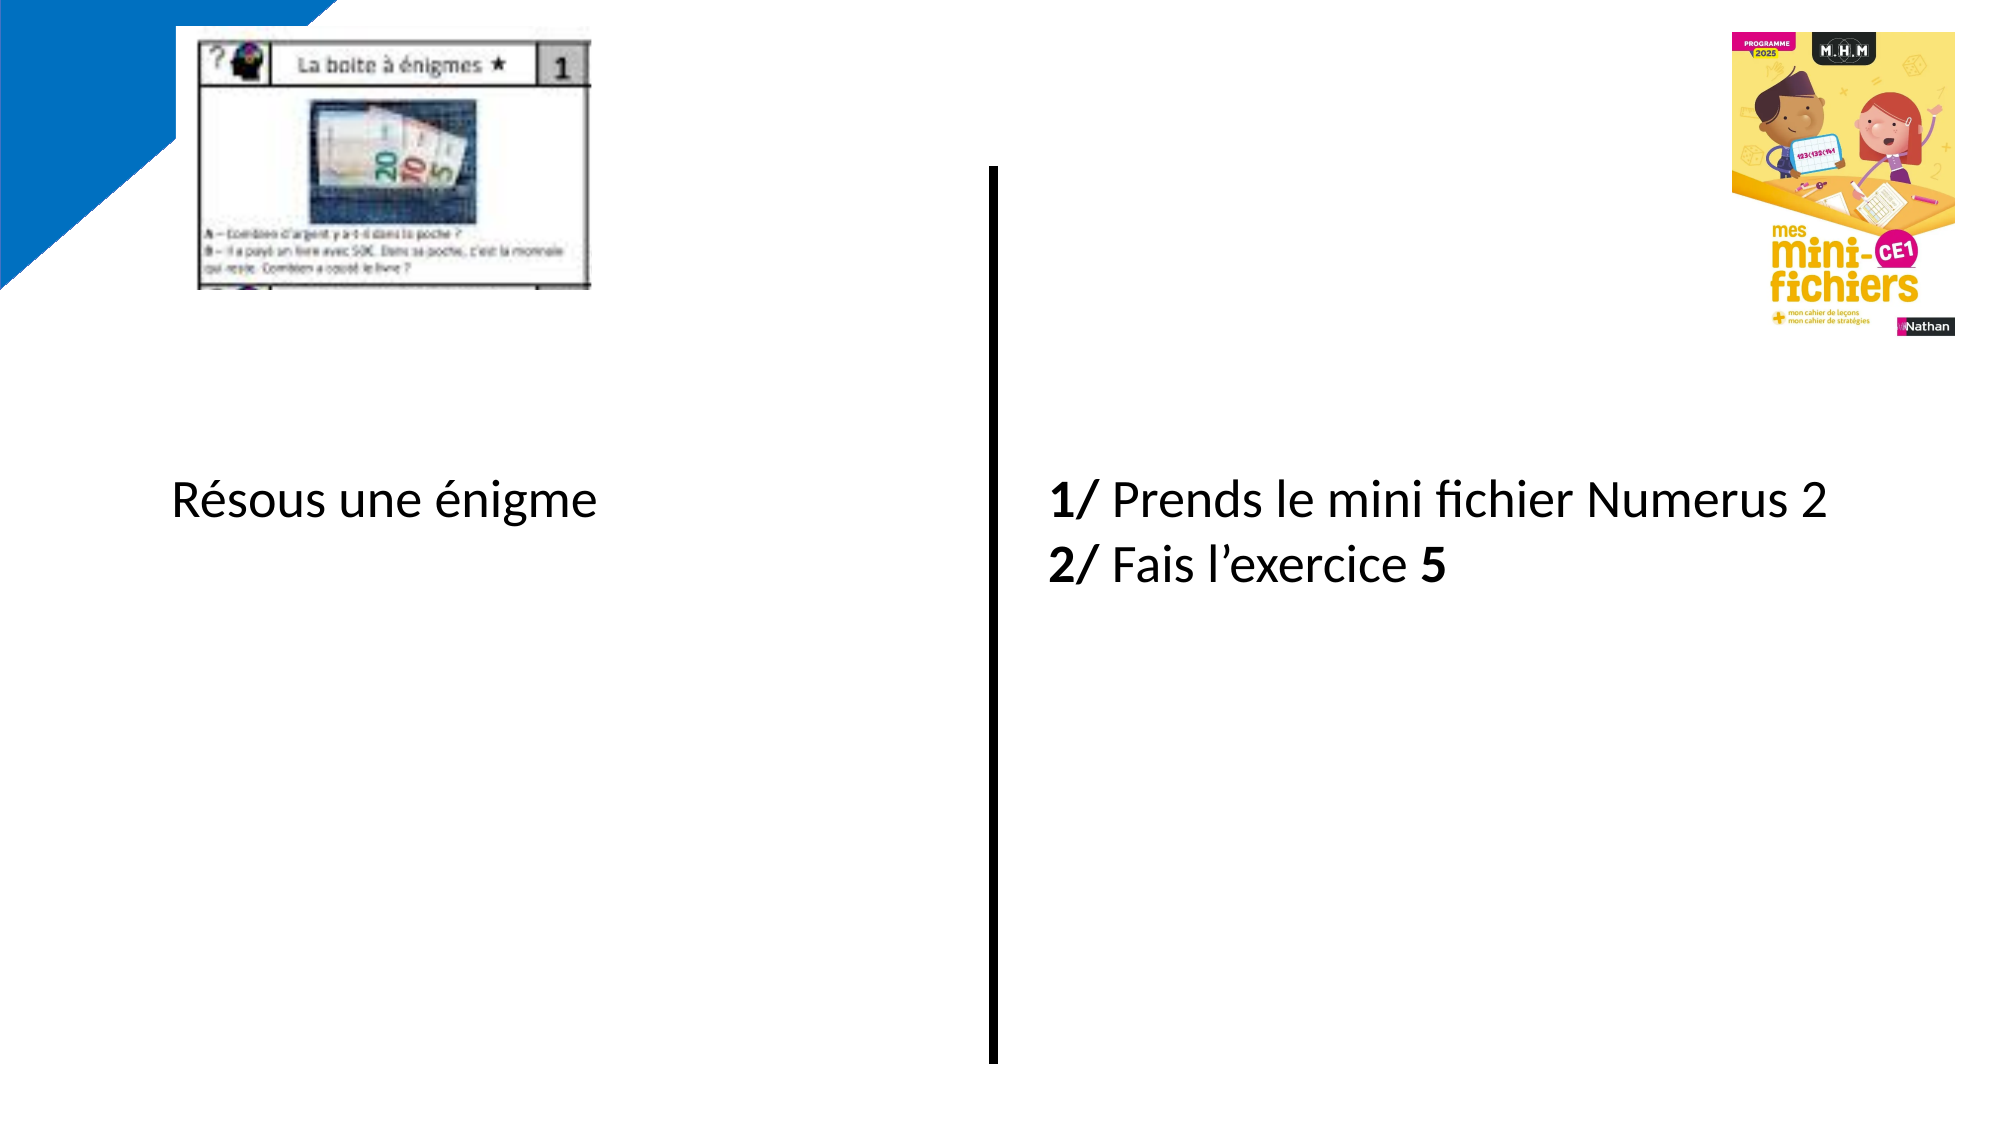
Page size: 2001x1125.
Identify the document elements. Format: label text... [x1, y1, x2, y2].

text_box Résous une énigme [156, 456, 952, 537]
text_box [0, 0, 337, 290]
text_box 1/ Prends le mini fichier Numerus 2 2/ Fais l’exercice 5 [1033, 456, 1954, 602]
picture [175, 26, 592, 290]
picture [1732, 32, 1955, 343]
